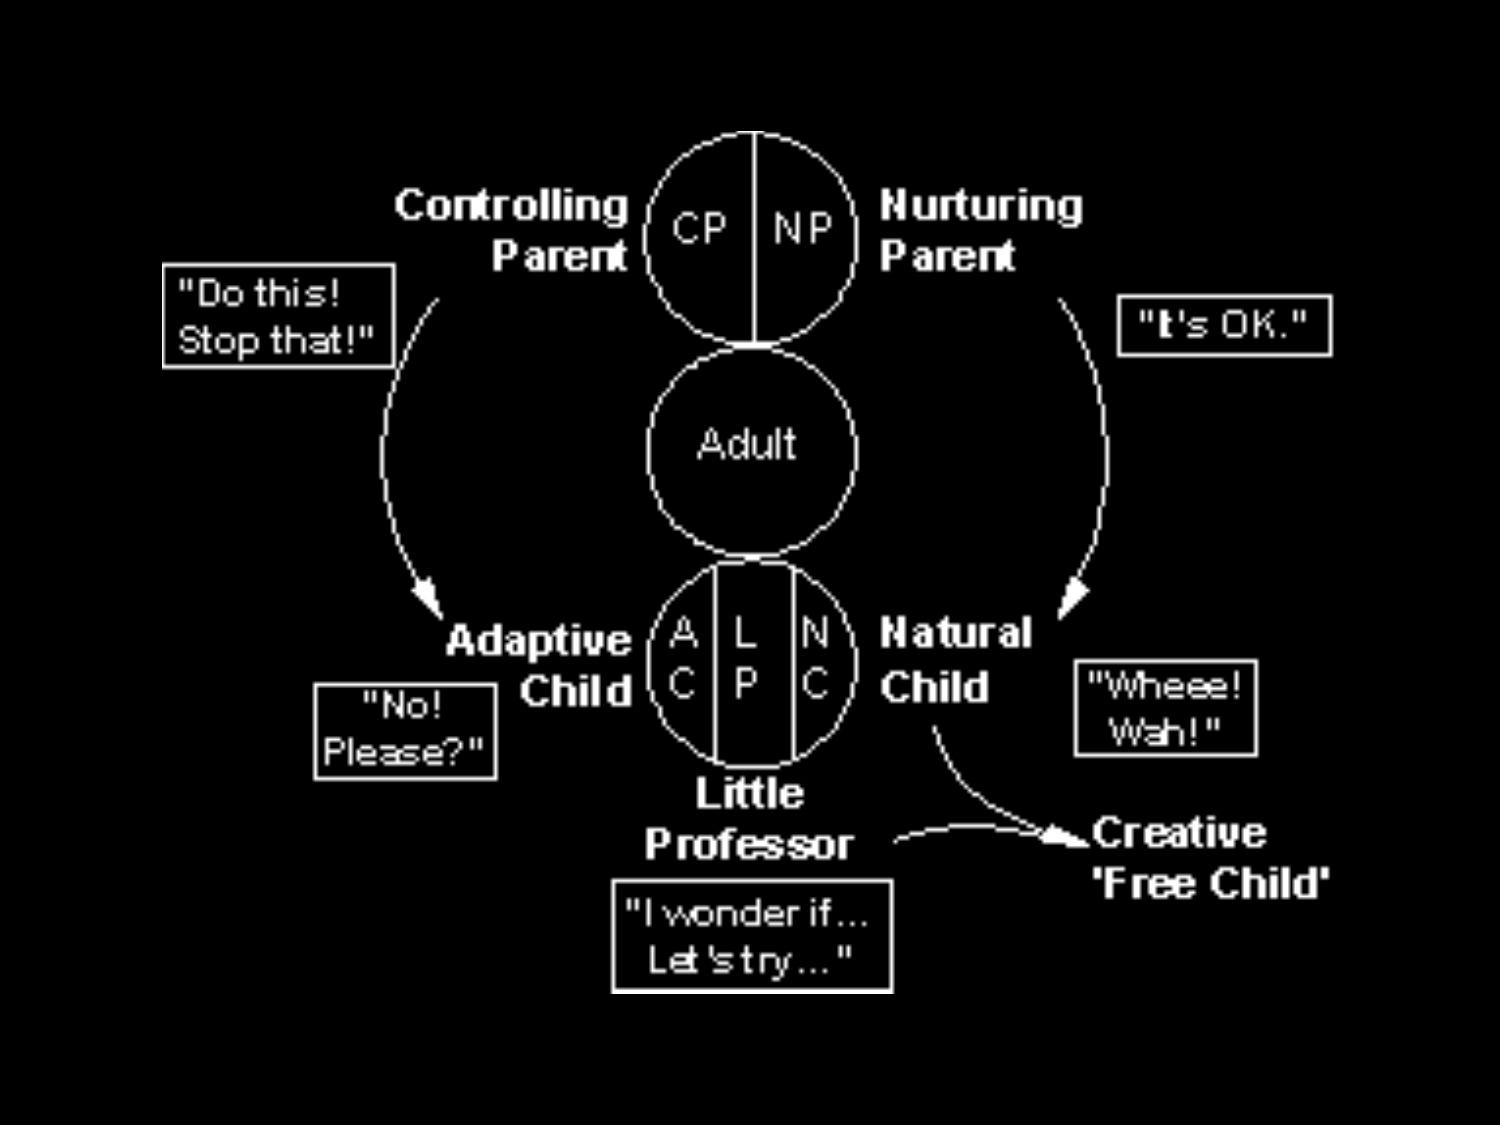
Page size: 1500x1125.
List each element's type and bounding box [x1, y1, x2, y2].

picture [162, 131, 1338, 994]
